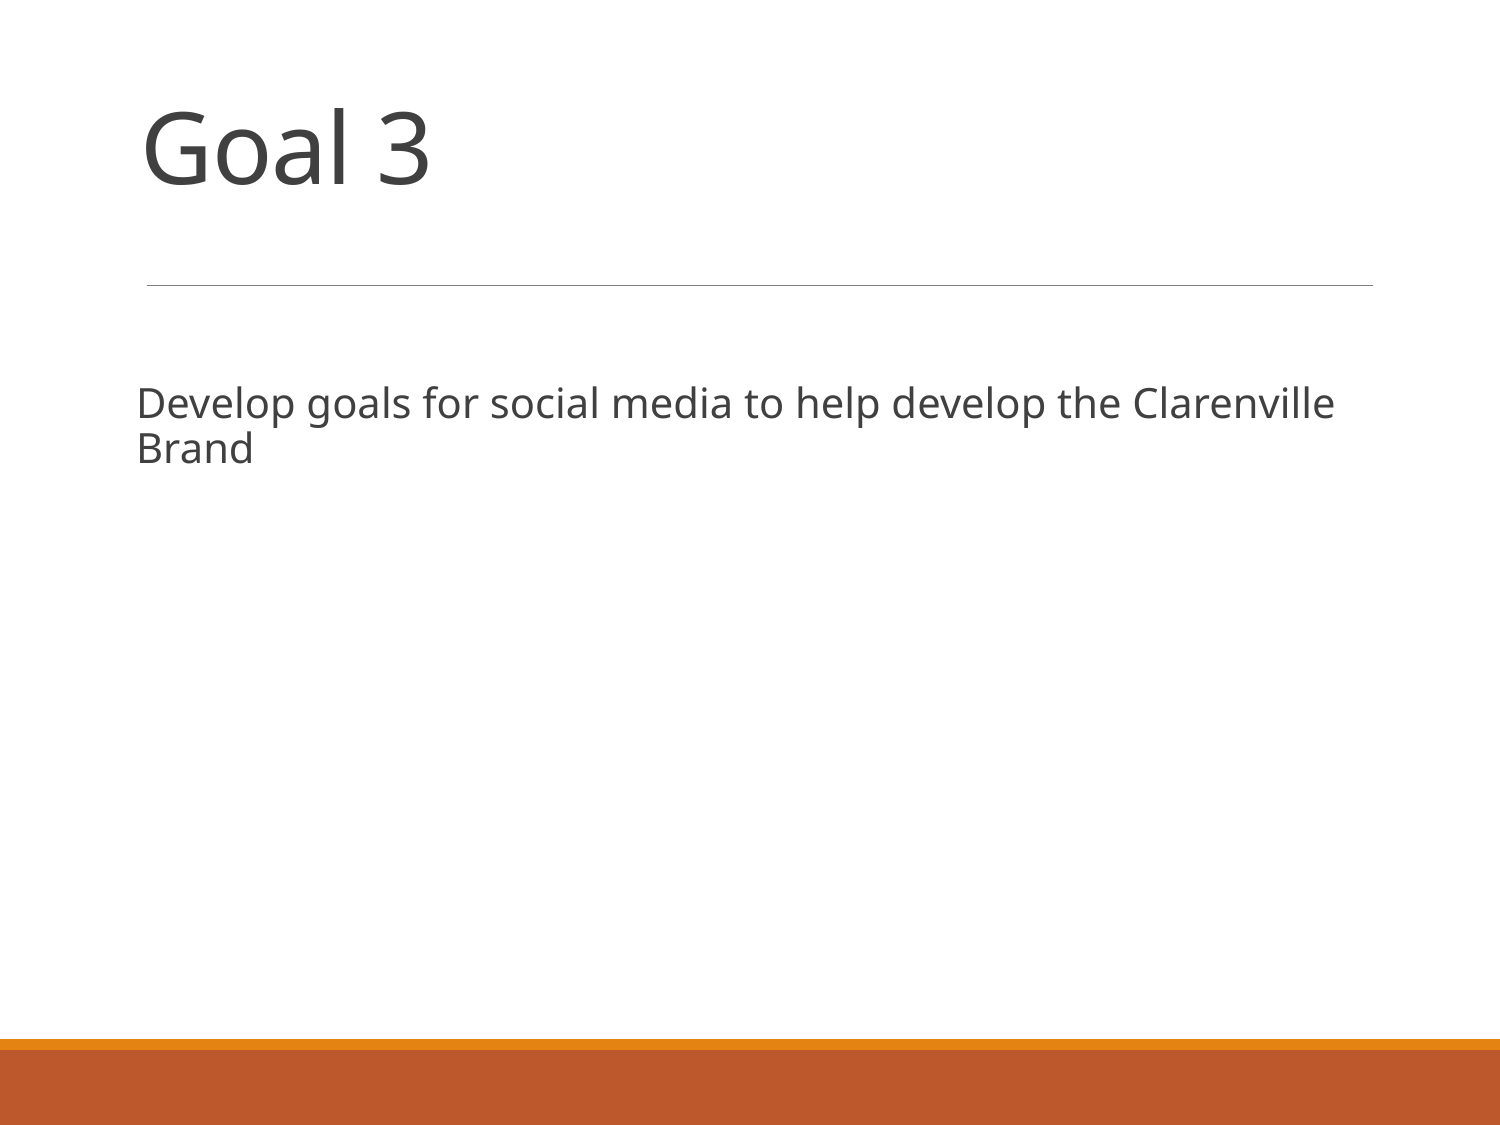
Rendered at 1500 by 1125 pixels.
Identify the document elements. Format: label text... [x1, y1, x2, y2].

title Goal 3 [125, 87, 1238, 213]
list Develop goals for social media to help develop the Clarenville Brand [120, 375, 1359, 1013]
